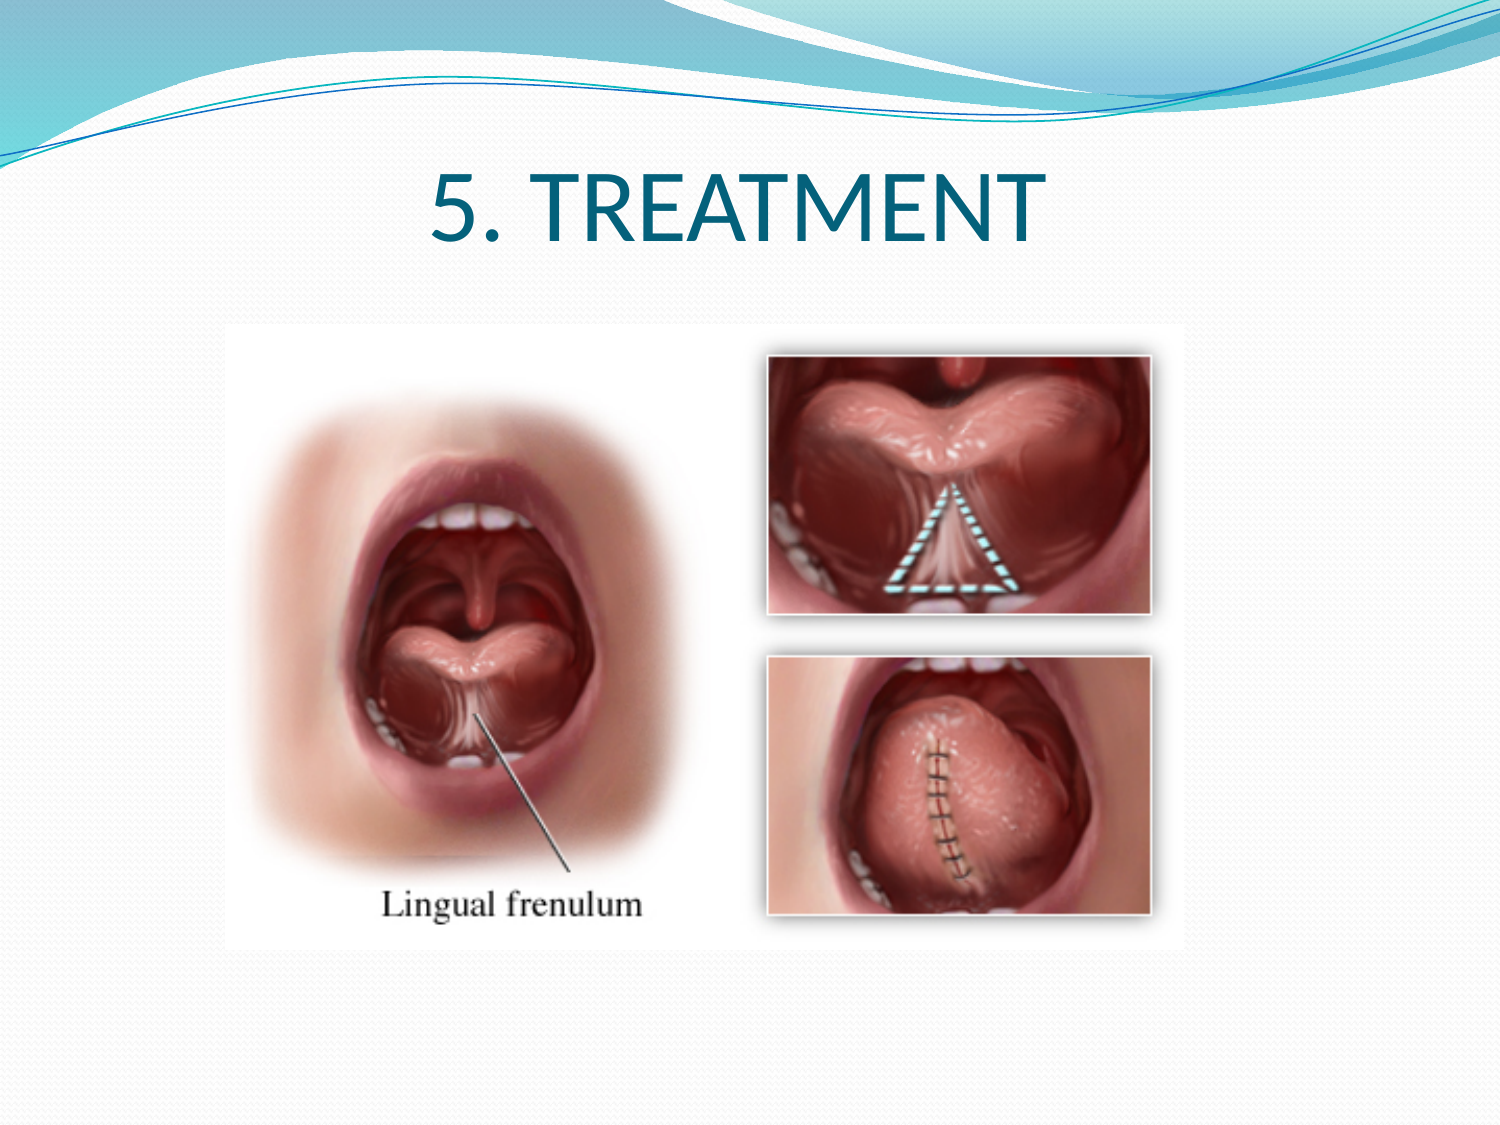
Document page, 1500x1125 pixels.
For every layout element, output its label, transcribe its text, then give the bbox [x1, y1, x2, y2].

picture [224, 324, 1184, 951]
title 5. TREATMENT [62, 75, 1413, 263]
